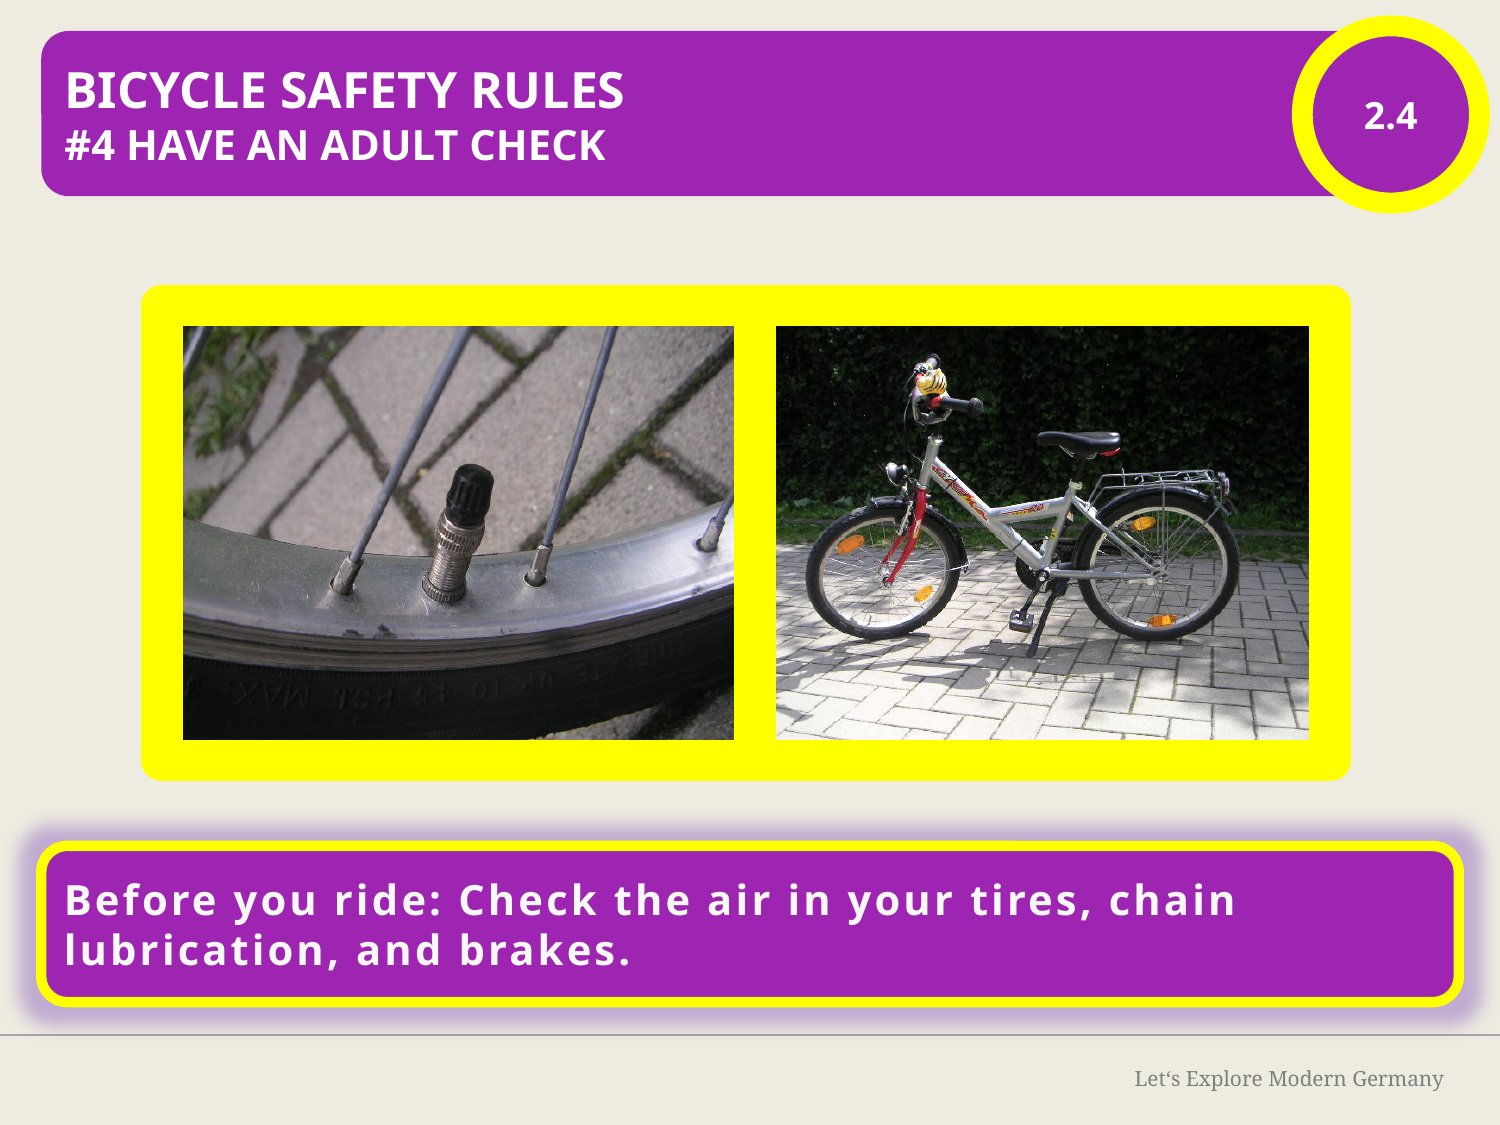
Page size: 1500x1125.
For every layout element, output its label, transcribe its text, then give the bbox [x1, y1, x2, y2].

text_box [182, 326, 1310, 740]
text_box Let‘s Explore Modern Germany [1116, 1058, 1459, 1099]
text_box 2.4 [1300, 23, 1482, 206]
text_box Before you ride: Check the air in your tires, chain lubrication, and brakes. [39, 843, 1461, 1005]
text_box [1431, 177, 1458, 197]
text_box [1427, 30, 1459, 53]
text_box Bicycle Safety Rules #4 Have an adult check [41, 30, 1355, 197]
